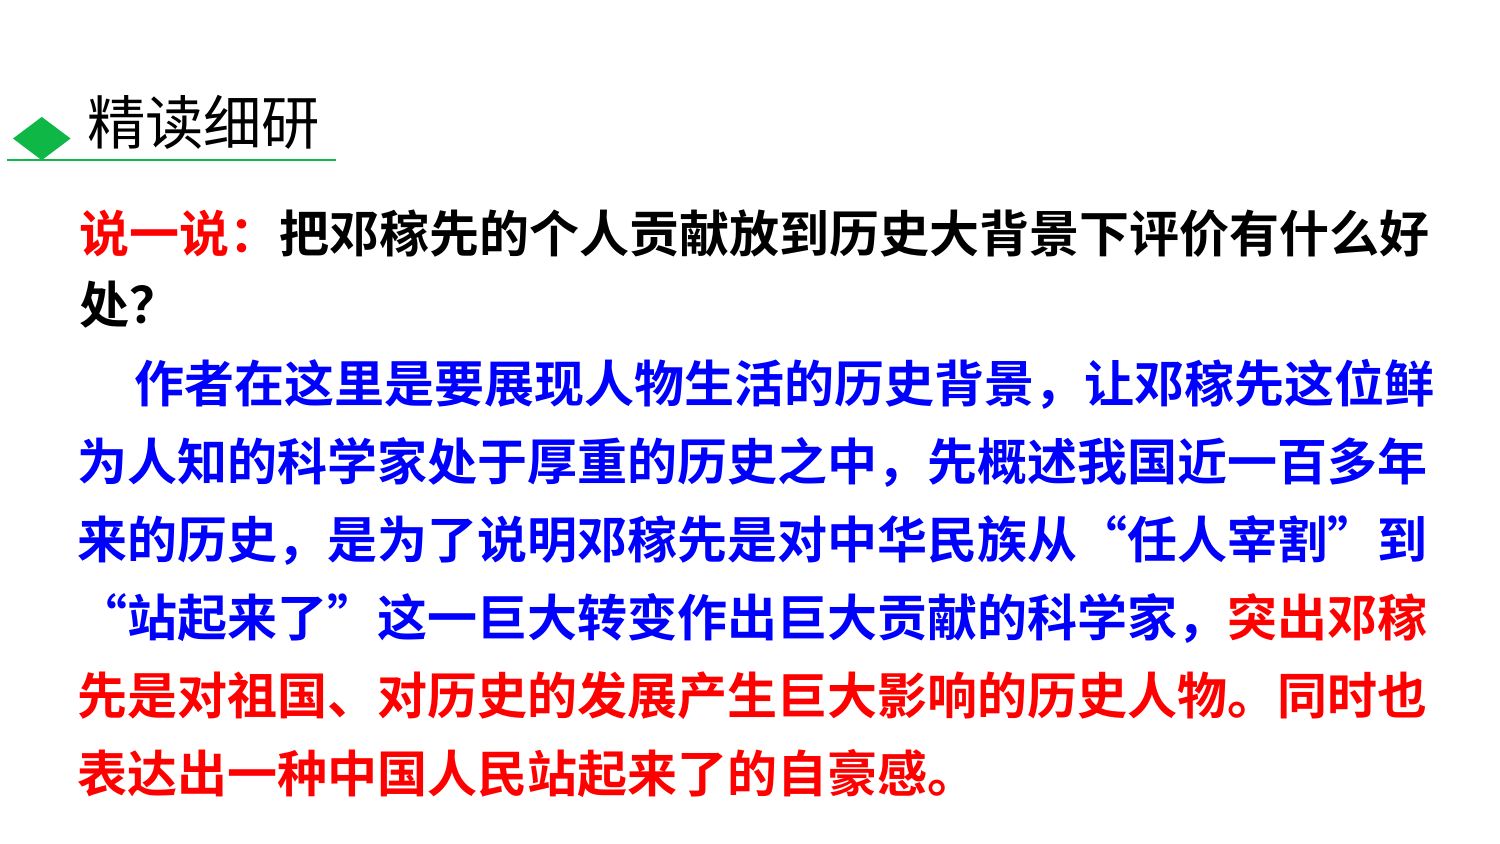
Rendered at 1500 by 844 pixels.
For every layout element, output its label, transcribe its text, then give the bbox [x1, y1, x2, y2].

text_box 说一说：把邓稼先的个人贡献放到历史大背景下评价有什么好处？ [64, 182, 1447, 327]
text_box 作者在这里是要展现人物生活的历史背景，让邓稼先这位鲜为人知的科学家处于厚重的历史之中，先概述我国近一百多年来的历史，是为了说明邓稼先是对中华民族从“任人宰割”到“站起来了”这一巨大转变作出巨大贡献的科学家，突出邓稼先是对祖国、对历史的发展产生巨大影响的历史人物。同时也表达出一种中国人民站起来了的自豪感。 [62, 327, 1470, 810]
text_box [7, 79, 337, 166]
